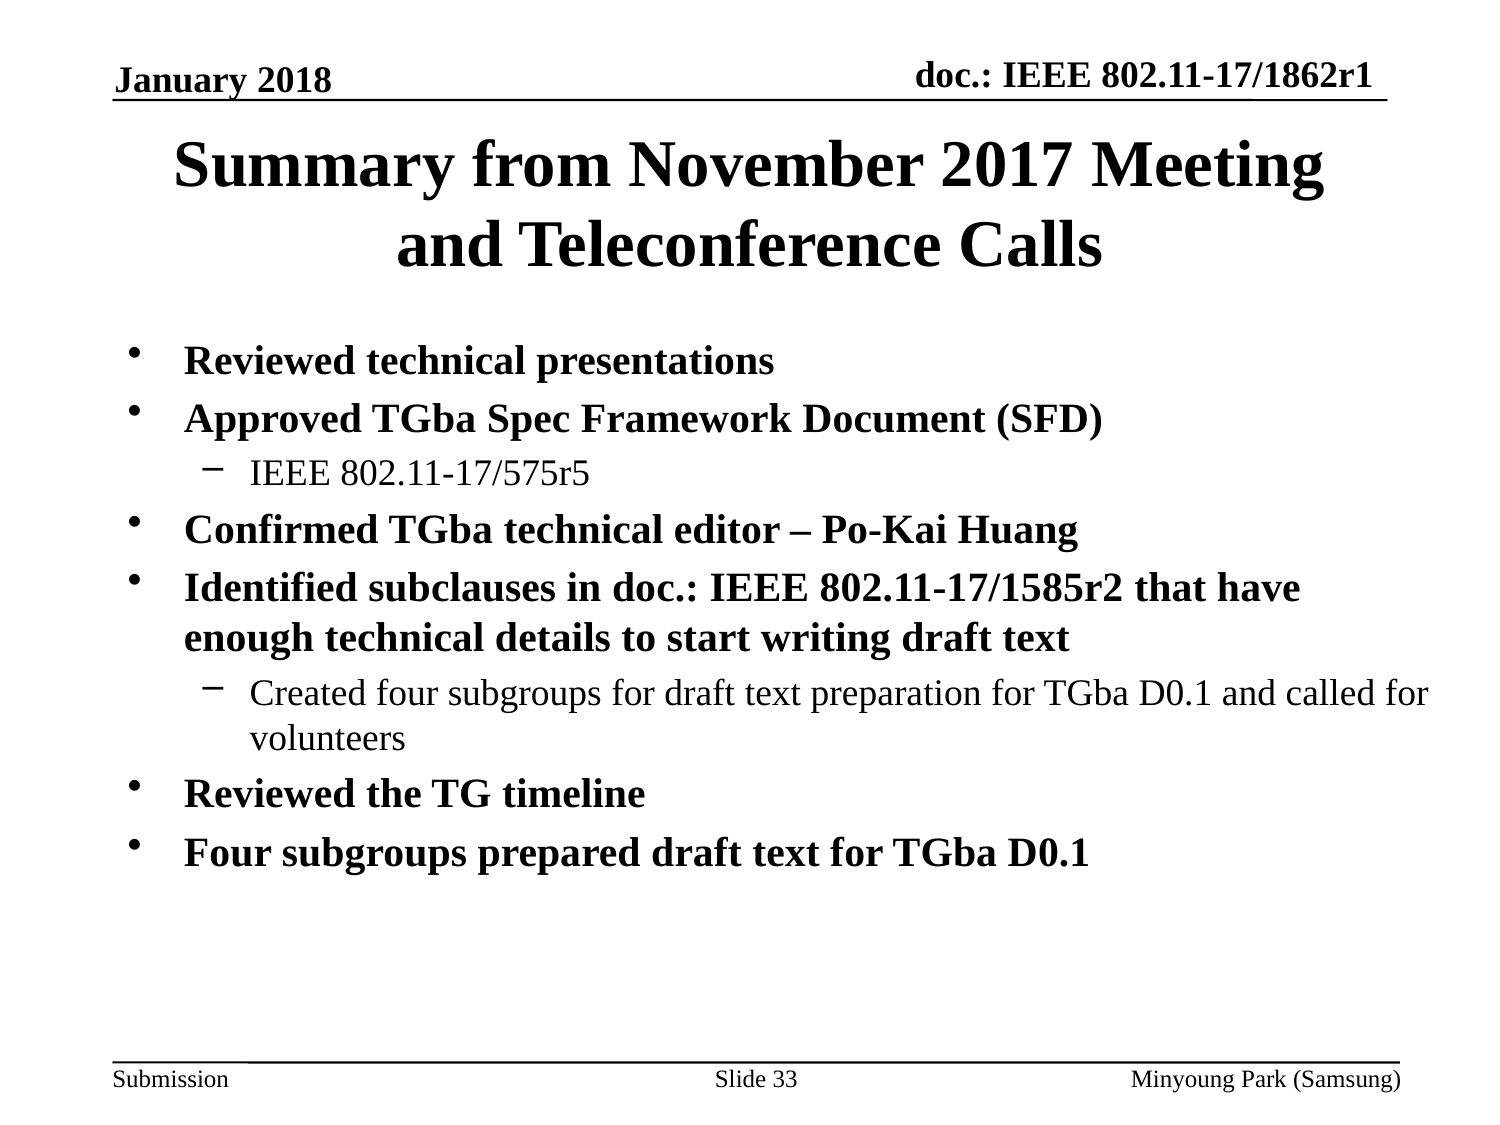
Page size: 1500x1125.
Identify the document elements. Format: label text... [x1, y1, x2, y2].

list Reviewed technical presentations Approved TGba Spec Framework Document (SFD) IEEE 802.11-17/575r5 Confirmed TGba technical editor – Po-Kai Huang Identified subclauses in doc.: IEEE 802.11-17/1585r2 that have enough technical details to start writing draft text Created four subgroups for draft text preparation for TGba D0.1 and called for volunteers Reviewed the TG timeline Four subgroups prepared draft text for TGba D0.1 [112, 324, 1450, 1063]
title Summary from November 2017 Meeting and Teleconference Calls [112, 112, 1388, 288]
slide_number Slide 33 [712, 1061, 800, 1093]
footer Minyoung Park (Samsung) [949, 1061, 1402, 1093]
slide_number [114, 54, 335, 101]
